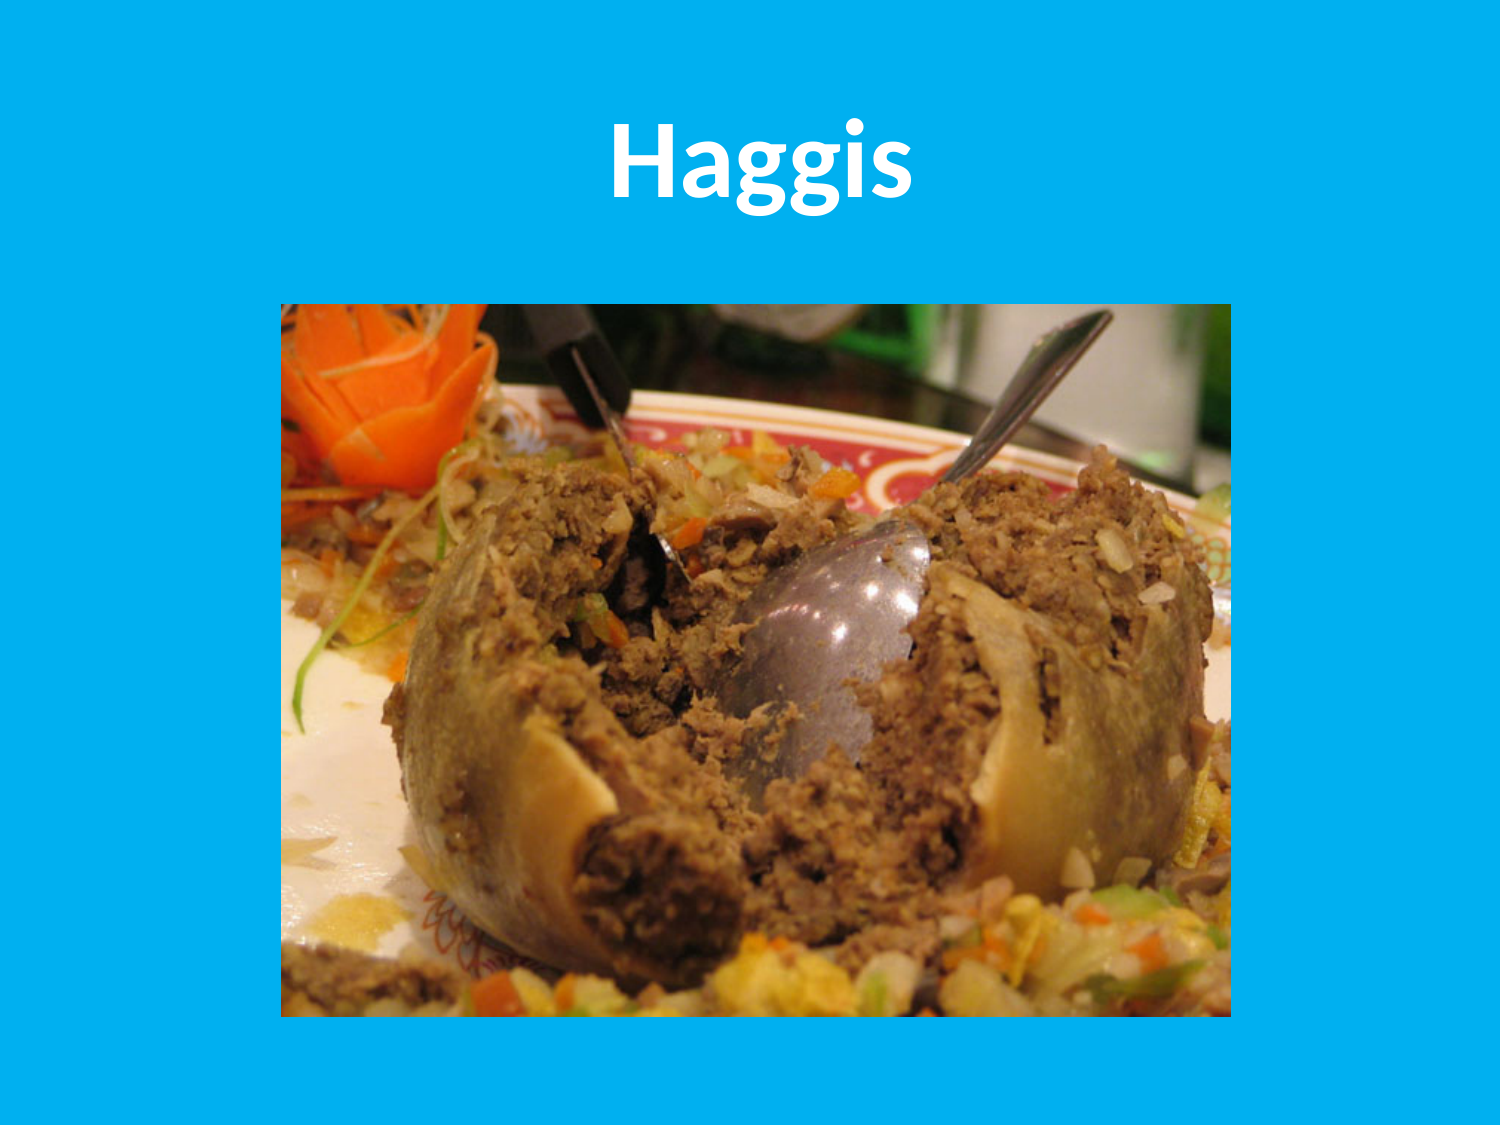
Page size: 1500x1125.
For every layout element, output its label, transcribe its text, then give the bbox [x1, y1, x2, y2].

picture [282, 305, 1230, 1016]
text_box Haggis [117, 58, 1407, 247]
